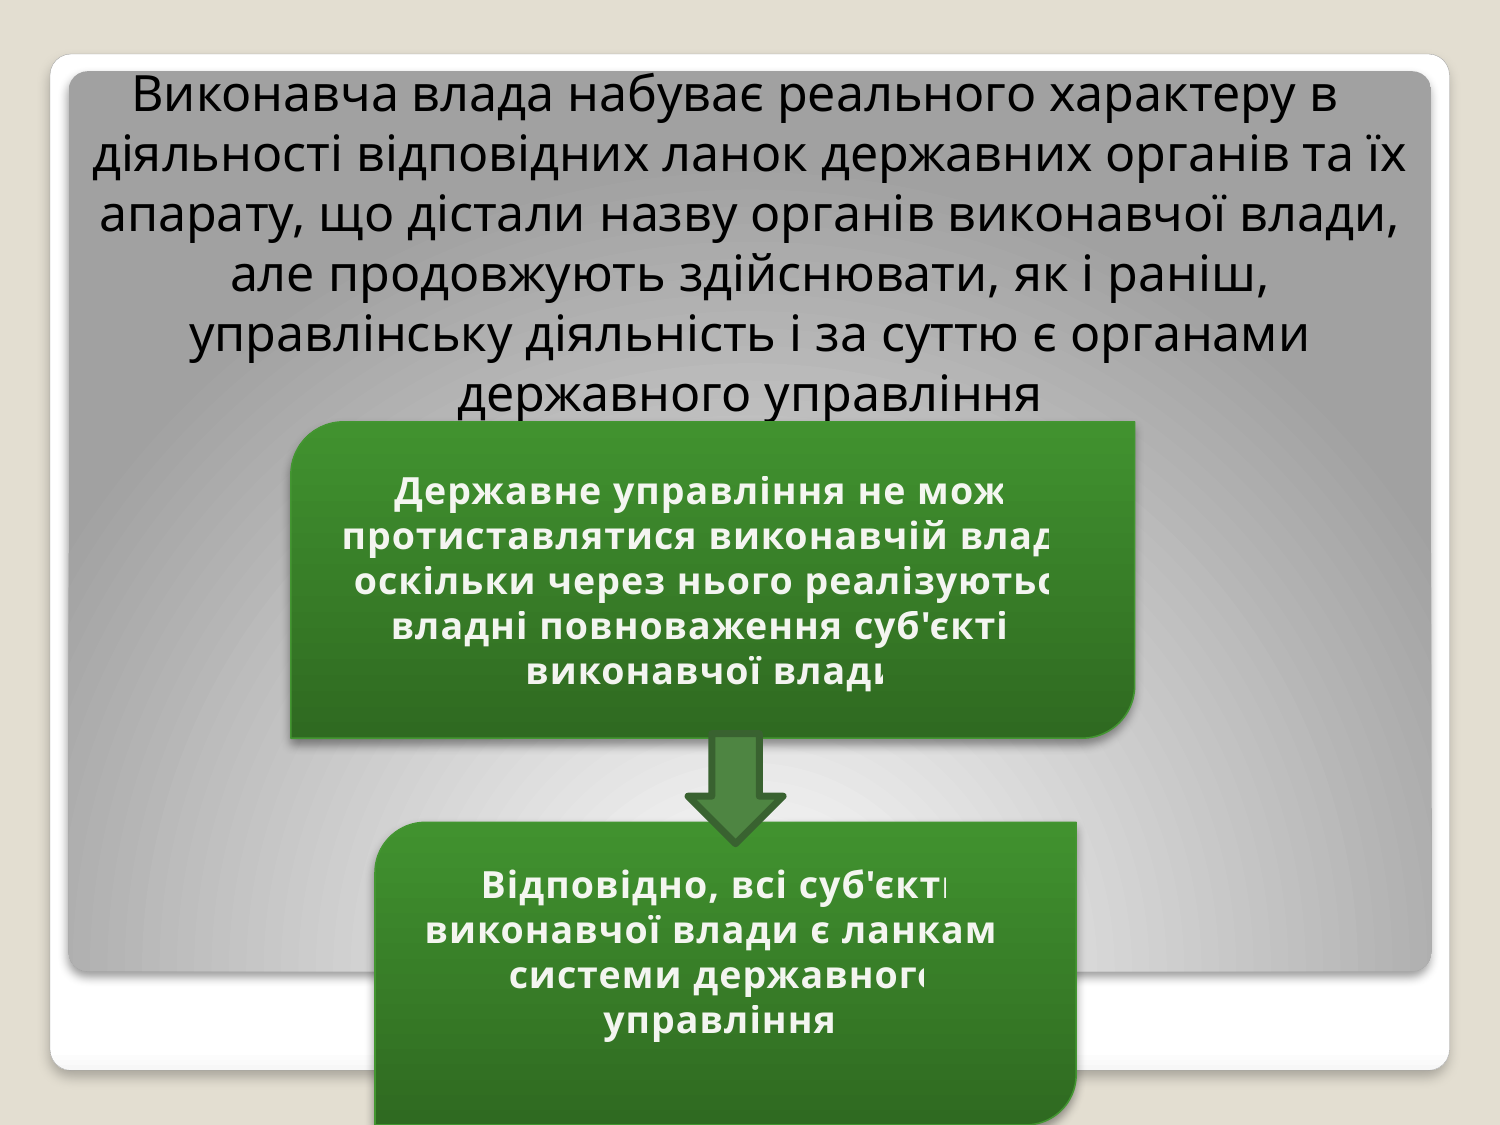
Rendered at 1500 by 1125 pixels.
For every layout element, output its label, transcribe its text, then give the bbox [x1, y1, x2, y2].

text_box Державне управління не може протиставлятися виконавчій владі, оскільки через нього реалізуються владні повноваження суб'єктів виконавчої влади [290, 421, 1136, 740]
text_box Відповідно, всі суб'єкти виконавчої влади є ланками системи державного управління. [374, 821, 1077, 1125]
text_box [684, 730, 787, 848]
list Виконавча влада набуває реального характеру в діяльності відповідних ланок державних органів та їх апарату, що дістали назву органів виконавчої влади, але продовжують здійснювати, як і раніш, управлінську діяльність і за суттю є органами державного управління [0, 46, 1442, 399]
